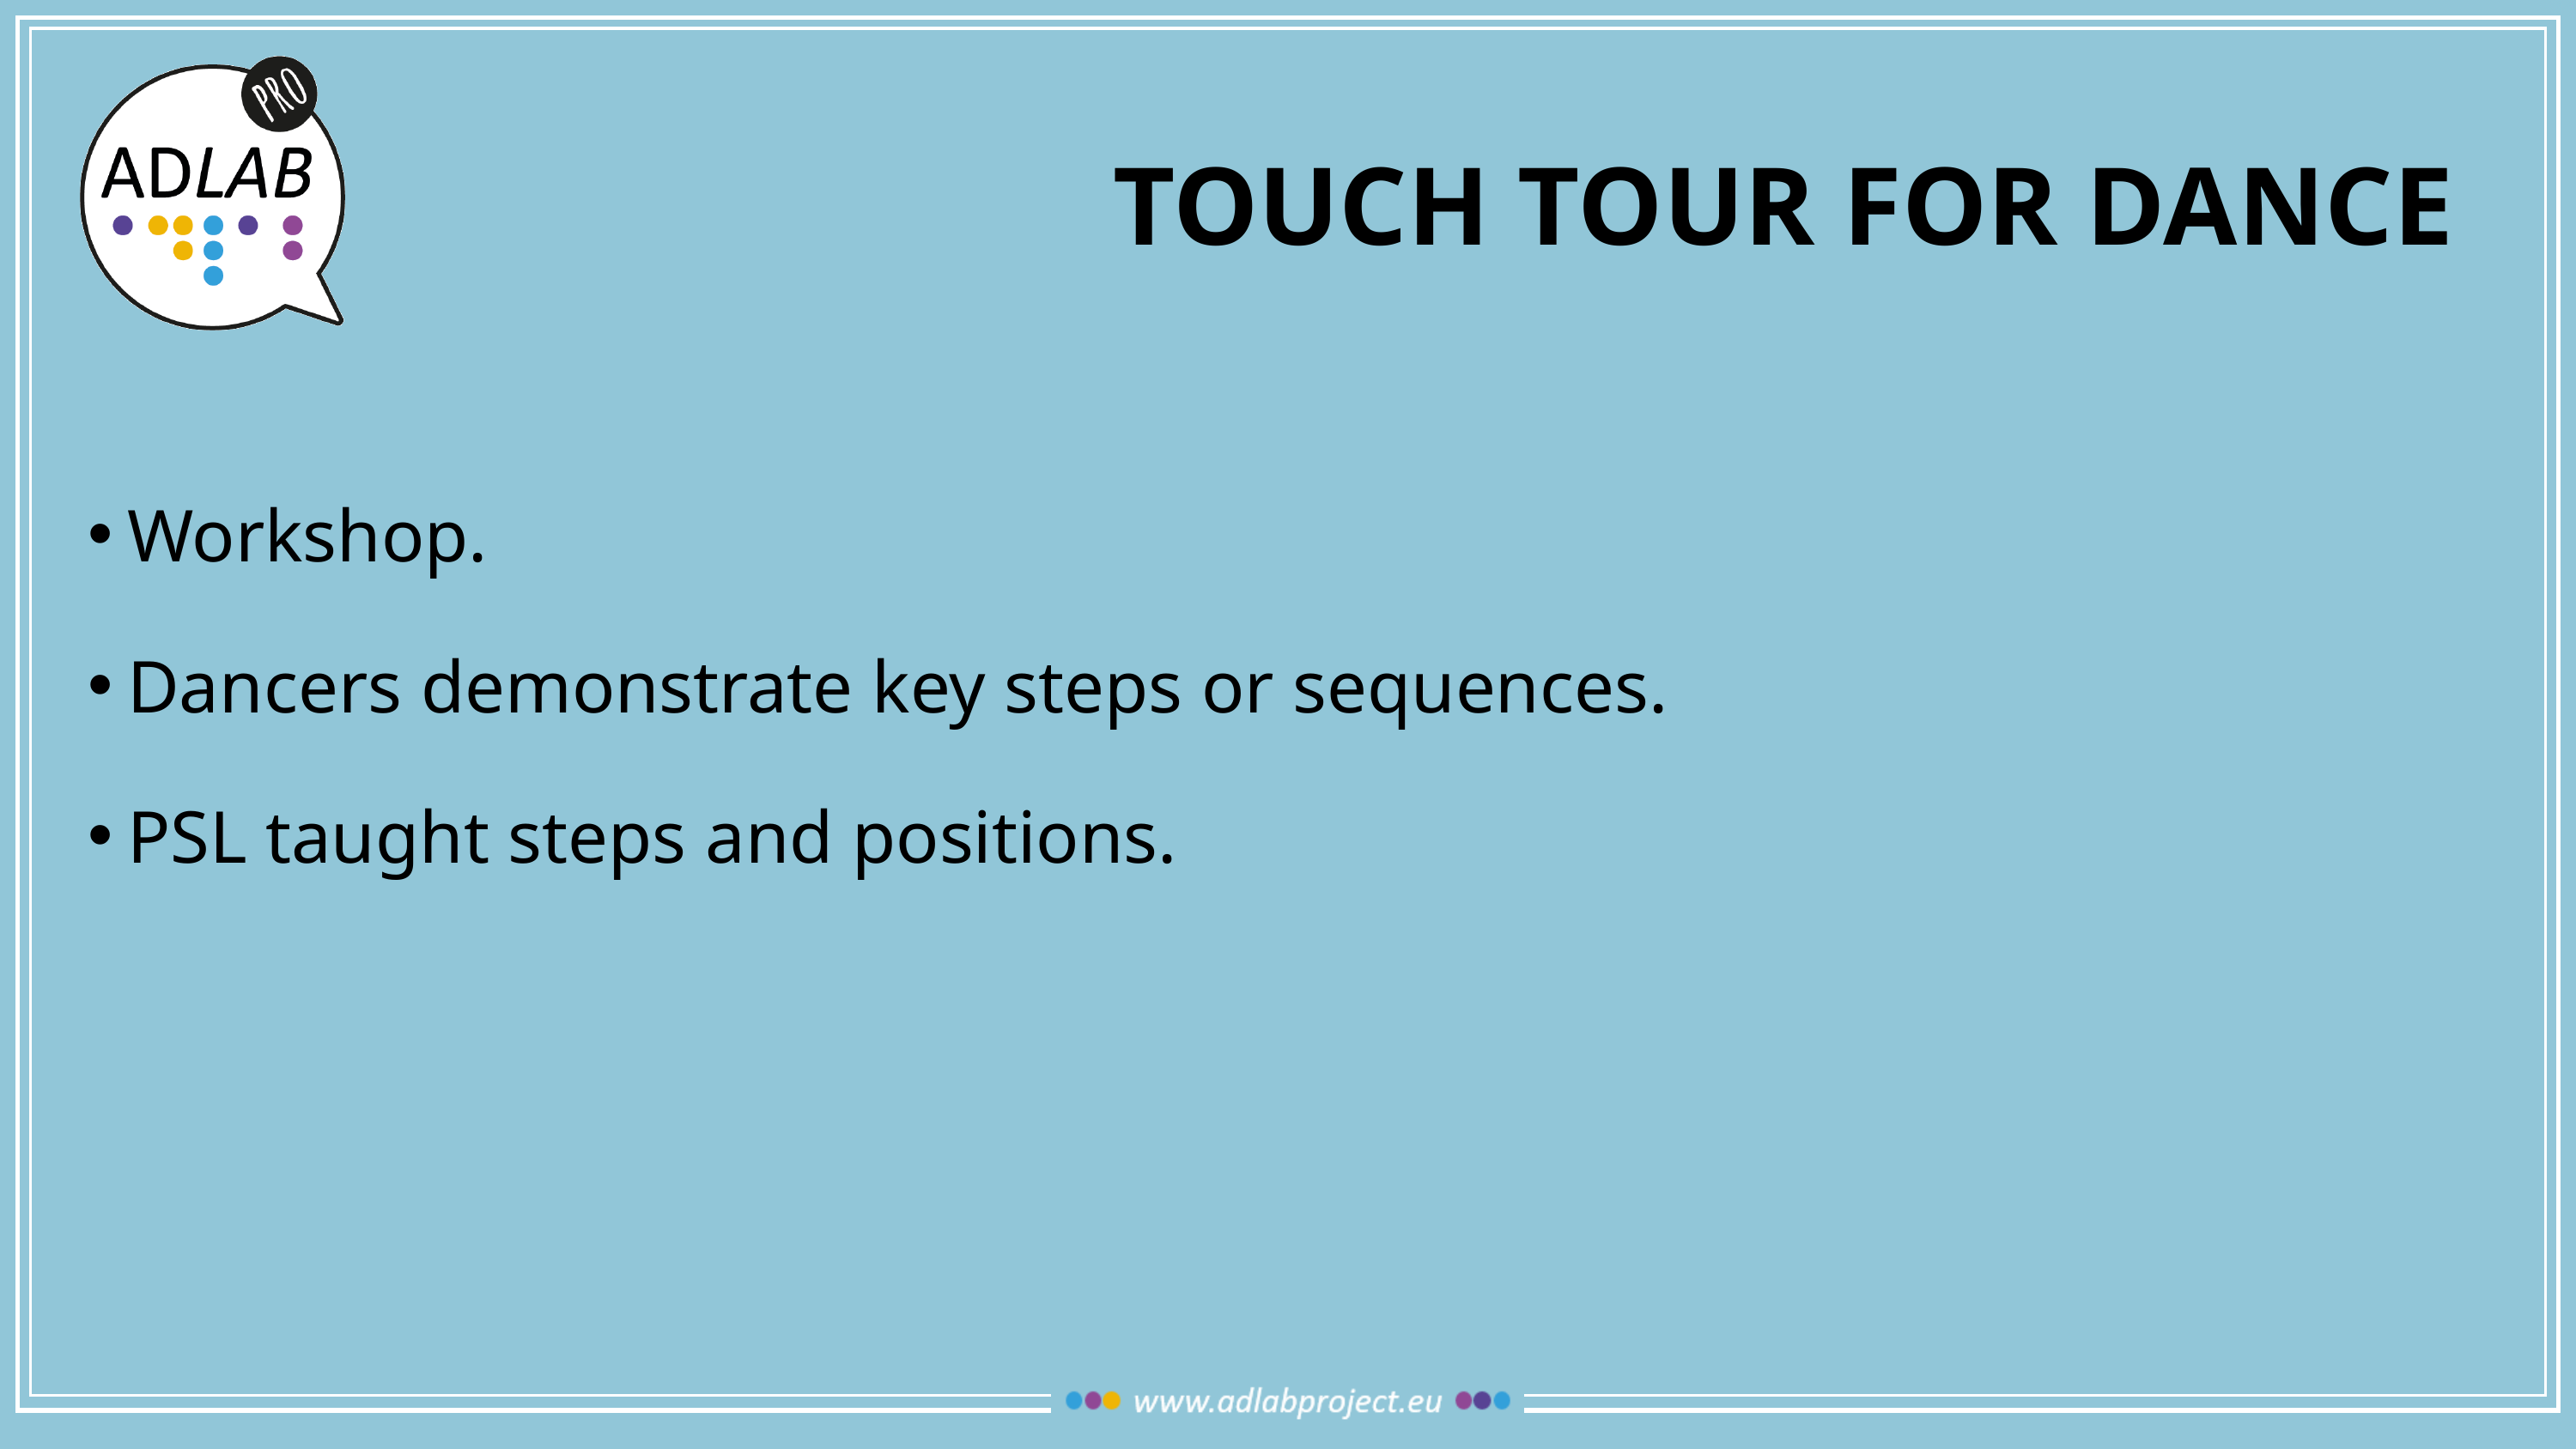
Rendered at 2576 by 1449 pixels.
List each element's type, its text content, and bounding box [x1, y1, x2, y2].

title Touch Tour for dance [384, 70, 2467, 351]
picture [1051, 1378, 1524, 1429]
list Workshop. Dancers demonstrate key steps or sequences. PSL taught steps and positions. [75, 440, 2501, 1122]
picture [72, 49, 353, 330]
